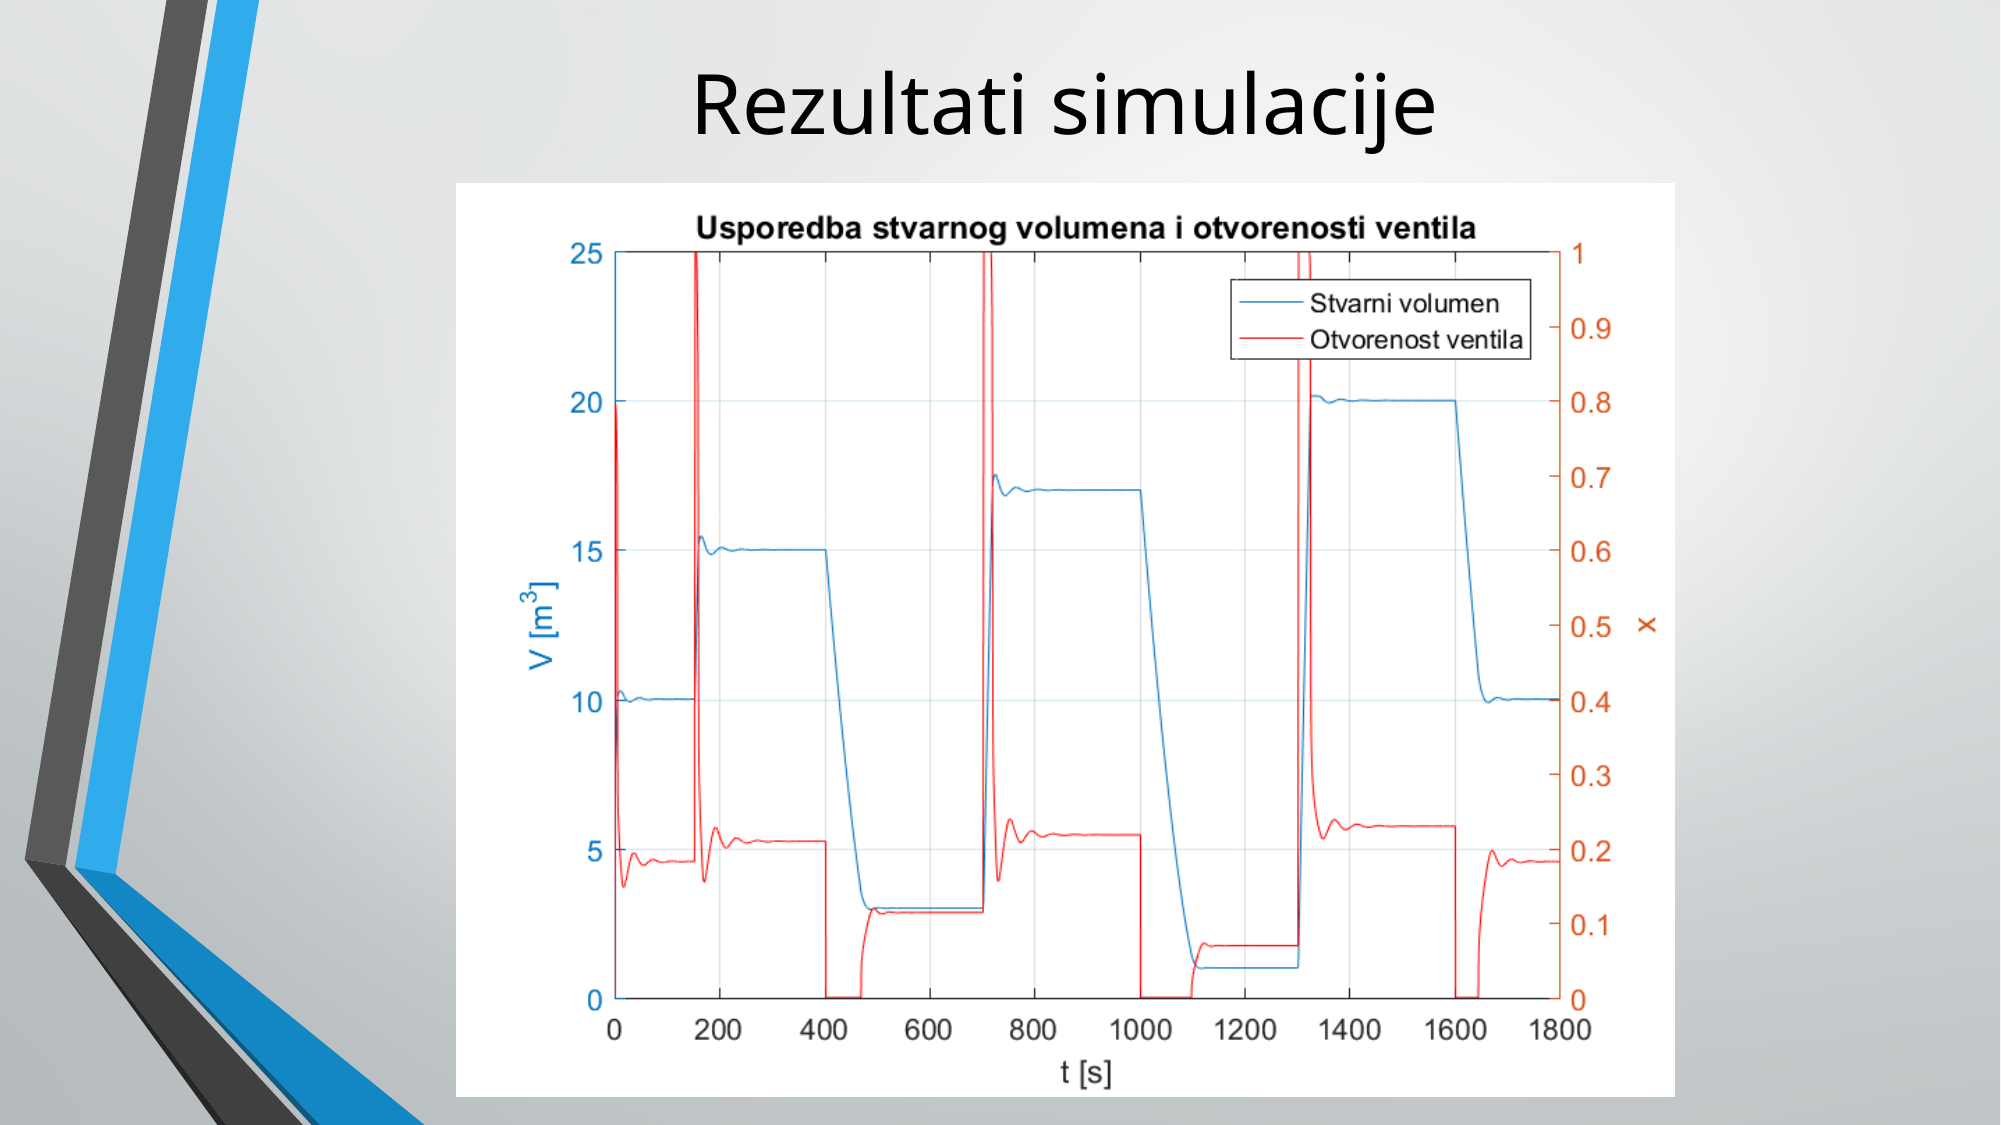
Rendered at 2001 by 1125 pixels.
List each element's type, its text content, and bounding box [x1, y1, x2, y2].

picture [455, 182, 1675, 1097]
title Rezultati simulacije [243, 18, 1887, 184]
